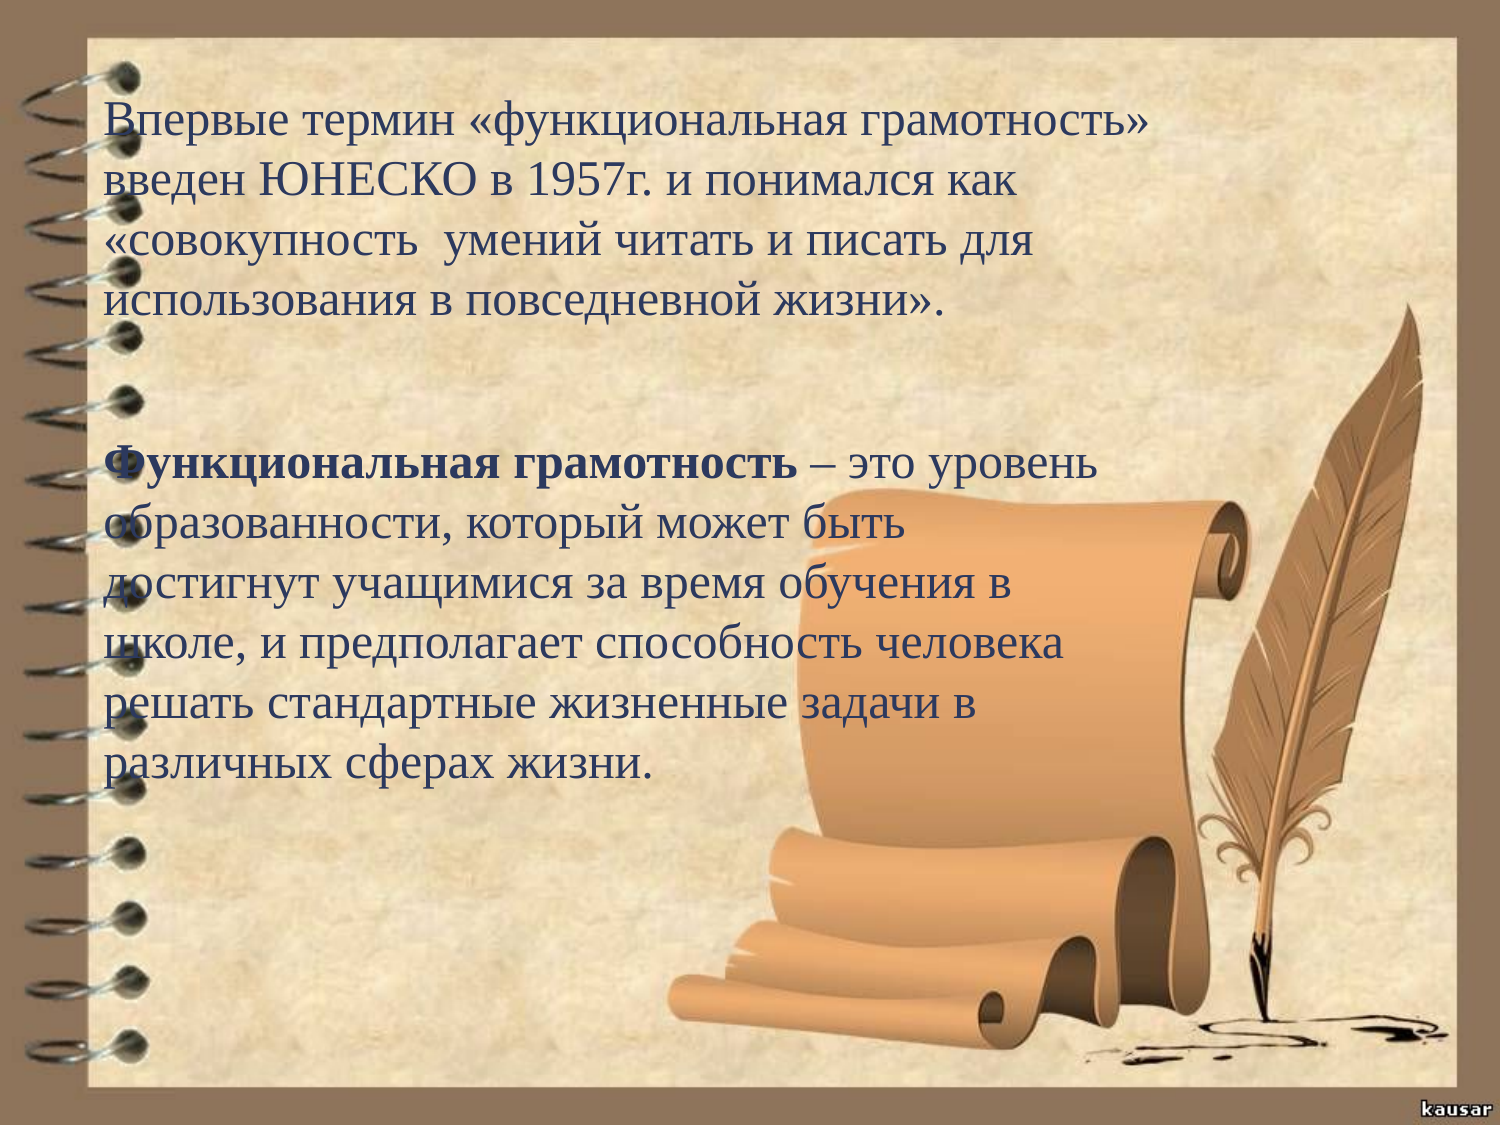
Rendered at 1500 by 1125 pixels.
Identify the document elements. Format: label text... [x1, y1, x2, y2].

text_box Функциональная грамотность – это уровень образованности, который может быть достигнут учащимися за время обучения в школе, и предполагает способность человека решать стандартные жизненные задачи в различных сферах жизни. [88, 420, 1125, 841]
text_box Впервые термин «функциональная грамотность» введен ЮНЕСКО в 1957г. и понимался как «совокупность умений читать и писать для использования в повседневной жизни». [88, 77, 1235, 423]
picture [0, 0, 1500, 1125]
